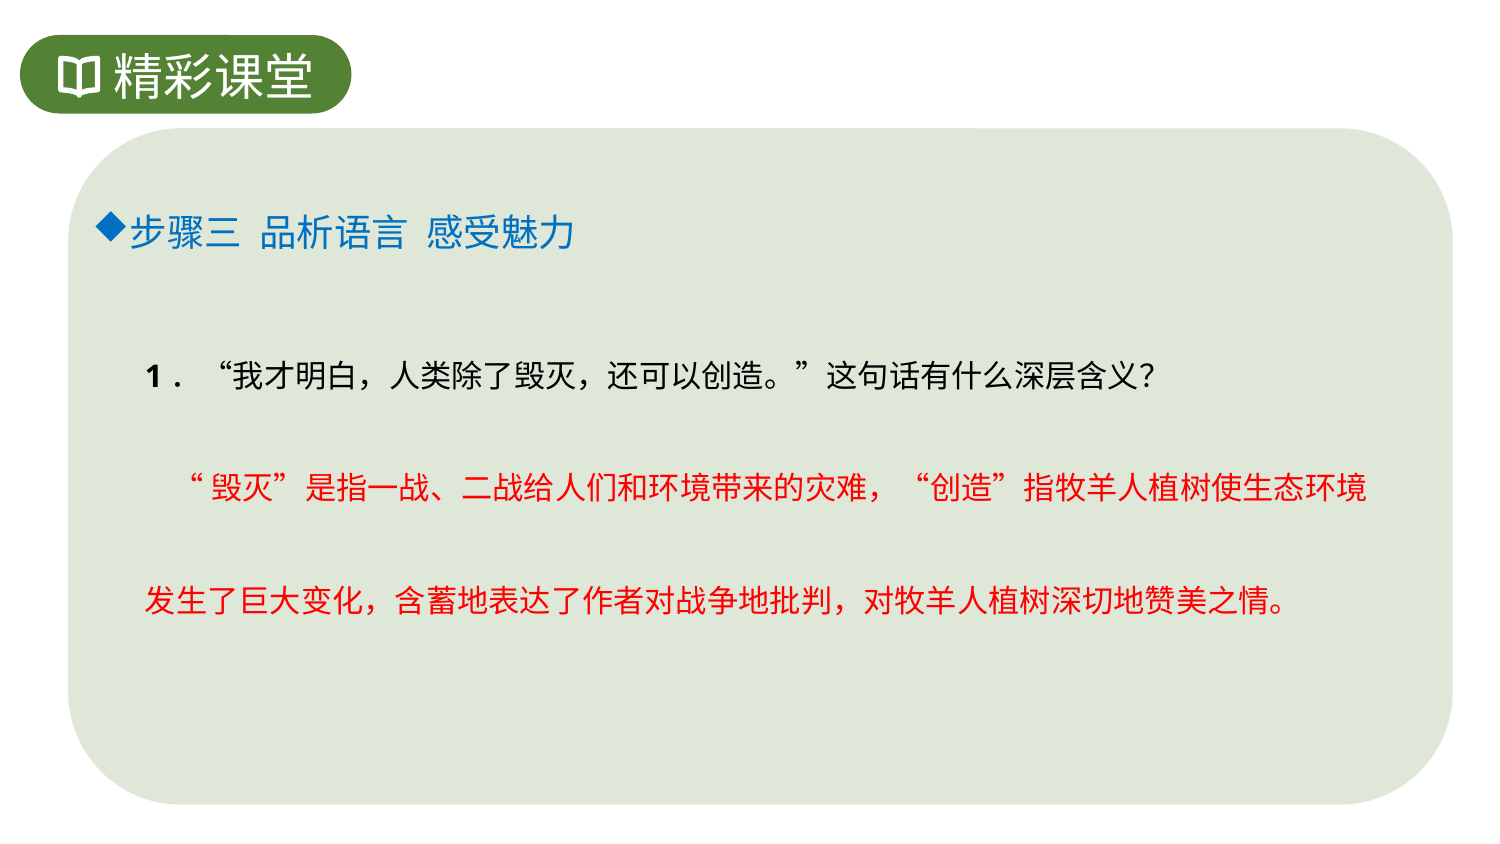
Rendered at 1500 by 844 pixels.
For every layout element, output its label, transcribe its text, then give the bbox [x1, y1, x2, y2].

text_box [18, 33, 353, 115]
text_box [58, 55, 101, 98]
text_box 1．“我才明白，人类除了毁灭，还可以创造。”这句话有什么深层含义？ “毁灭”是指一战、二战给人们和环境带来的灾难，“创造”指牧羊人植树使生态环境发生了巨大变化，含蓄地表达了作者对战争地批判，对牧羊人植树深切地赞美之情。 [133, 275, 1389, 624]
text_box 步骤三 品析语言 感受魅力 [81, 203, 737, 260]
text_box 精彩课堂 [102, 40, 333, 112]
